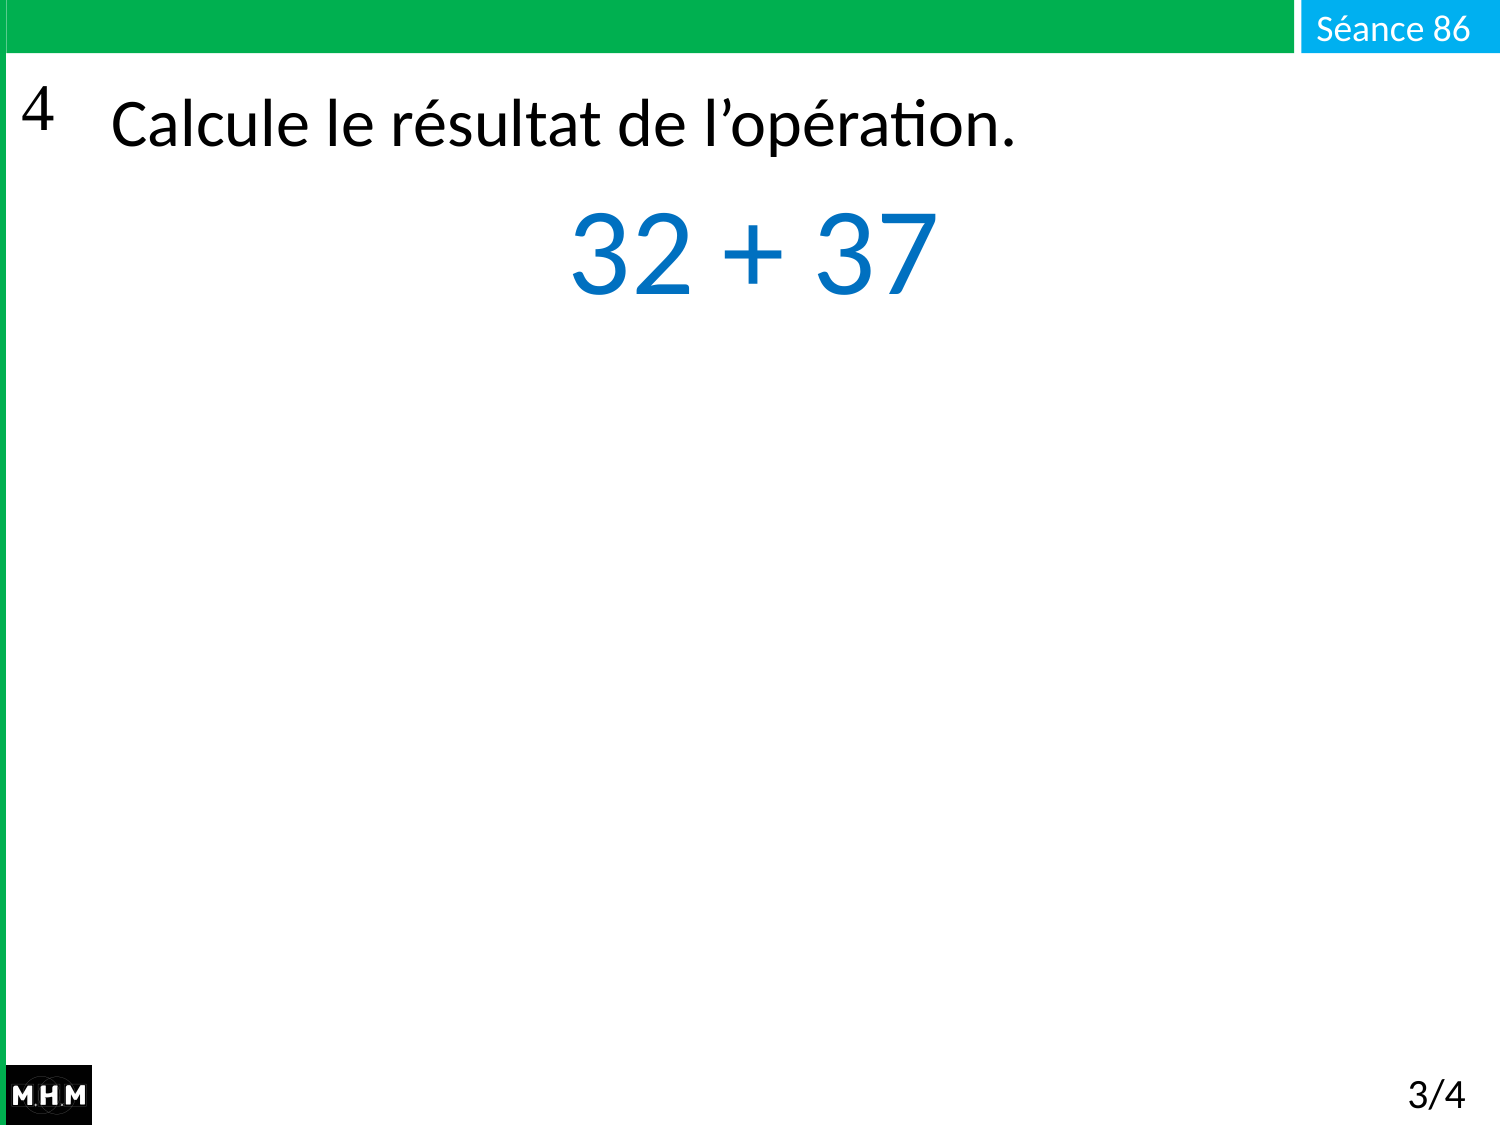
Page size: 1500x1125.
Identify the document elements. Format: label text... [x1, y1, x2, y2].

list 3/4 [1373, 1064, 1500, 1125]
picture [6, 1065, 92, 1125]
text_box 32 + 37 [526, 162, 981, 327]
title Calcule le résultat de l’opération. [96, 80, 1391, 170]
